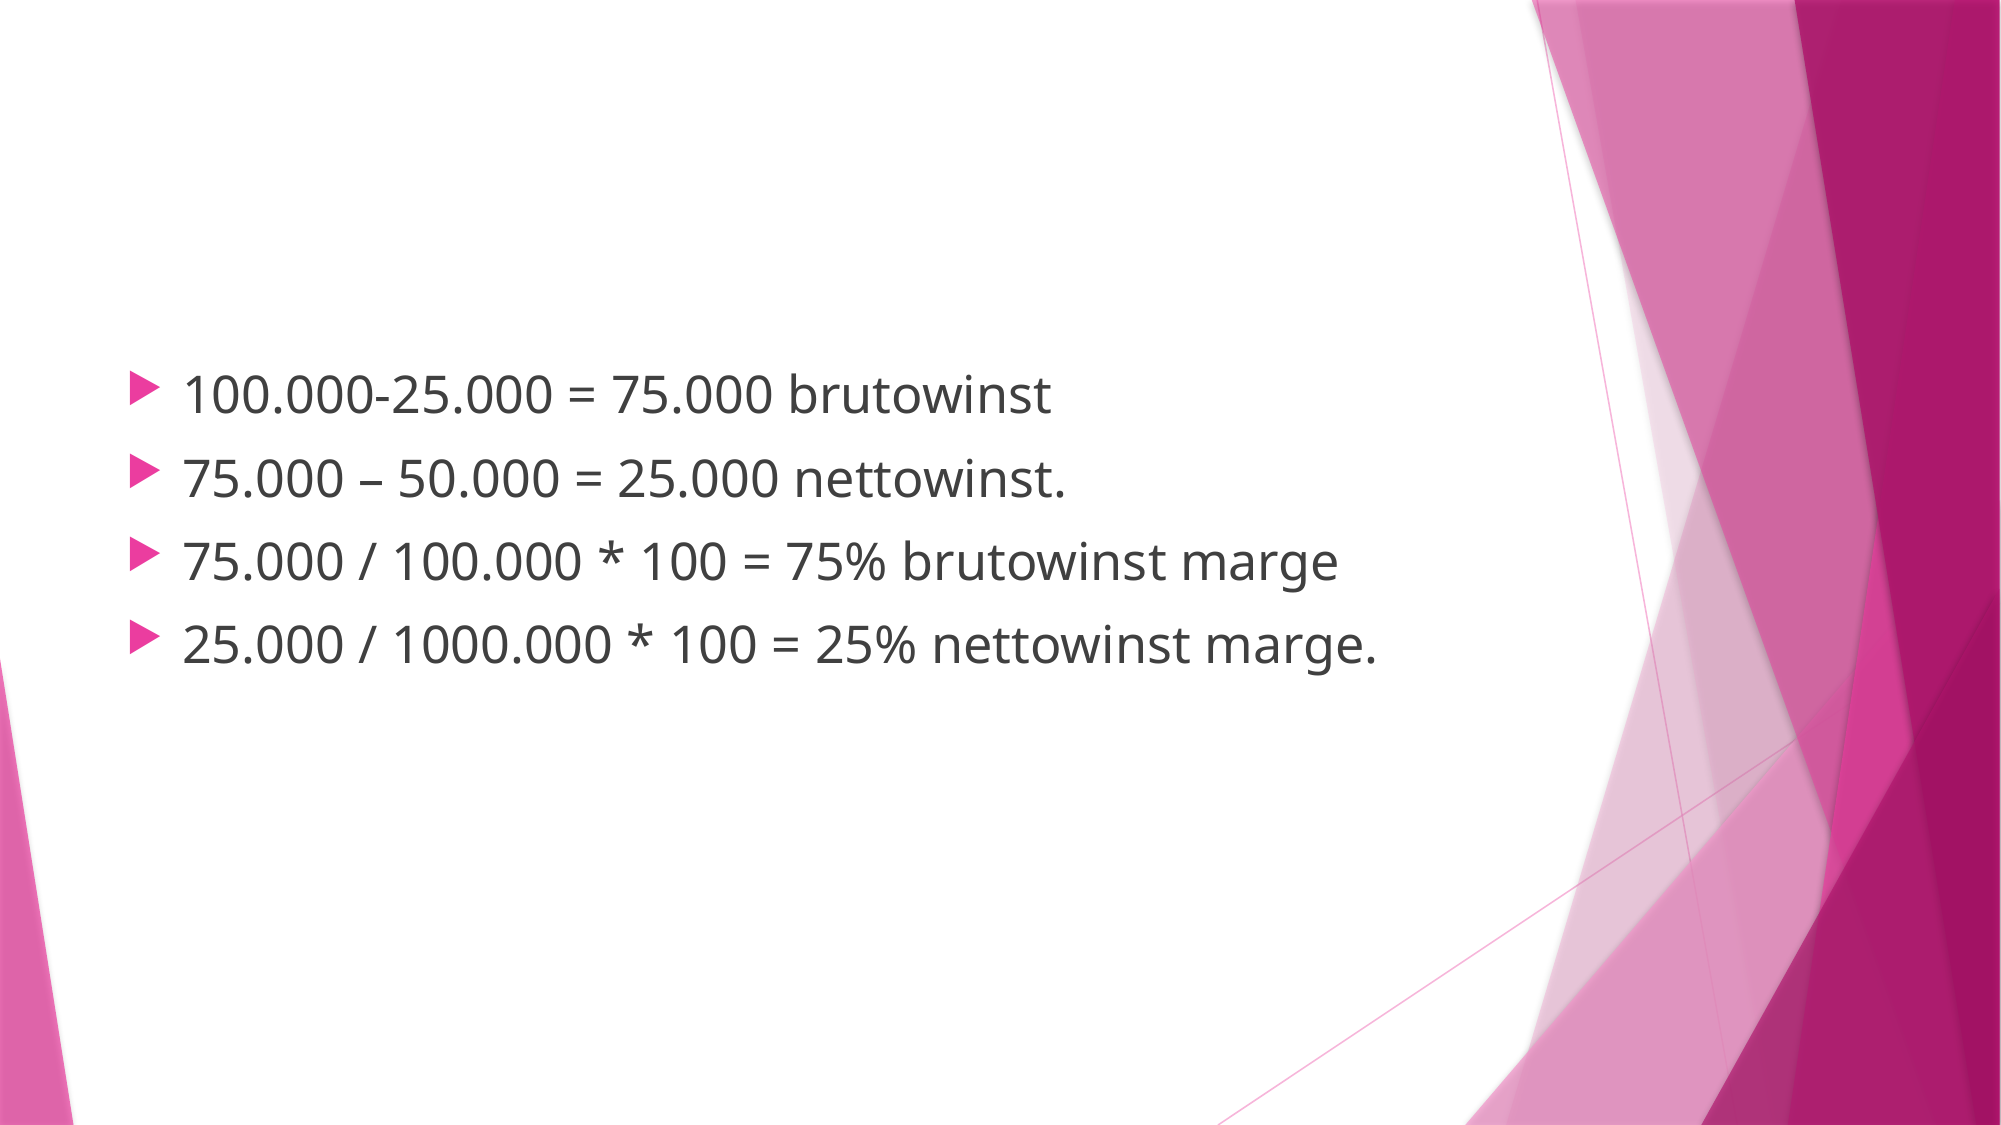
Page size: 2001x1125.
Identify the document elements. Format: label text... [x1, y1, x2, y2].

list 100.000-25.000 = 75.000 brutowinst 75.000 – 50.000 = 25.000 nettowinst. 75.000 / 100.000 * 100 = 75% brutowinst marge 25.000 / 1000.000 * 100 = 25% nettowinst marge. [111, 354, 1522, 992]
